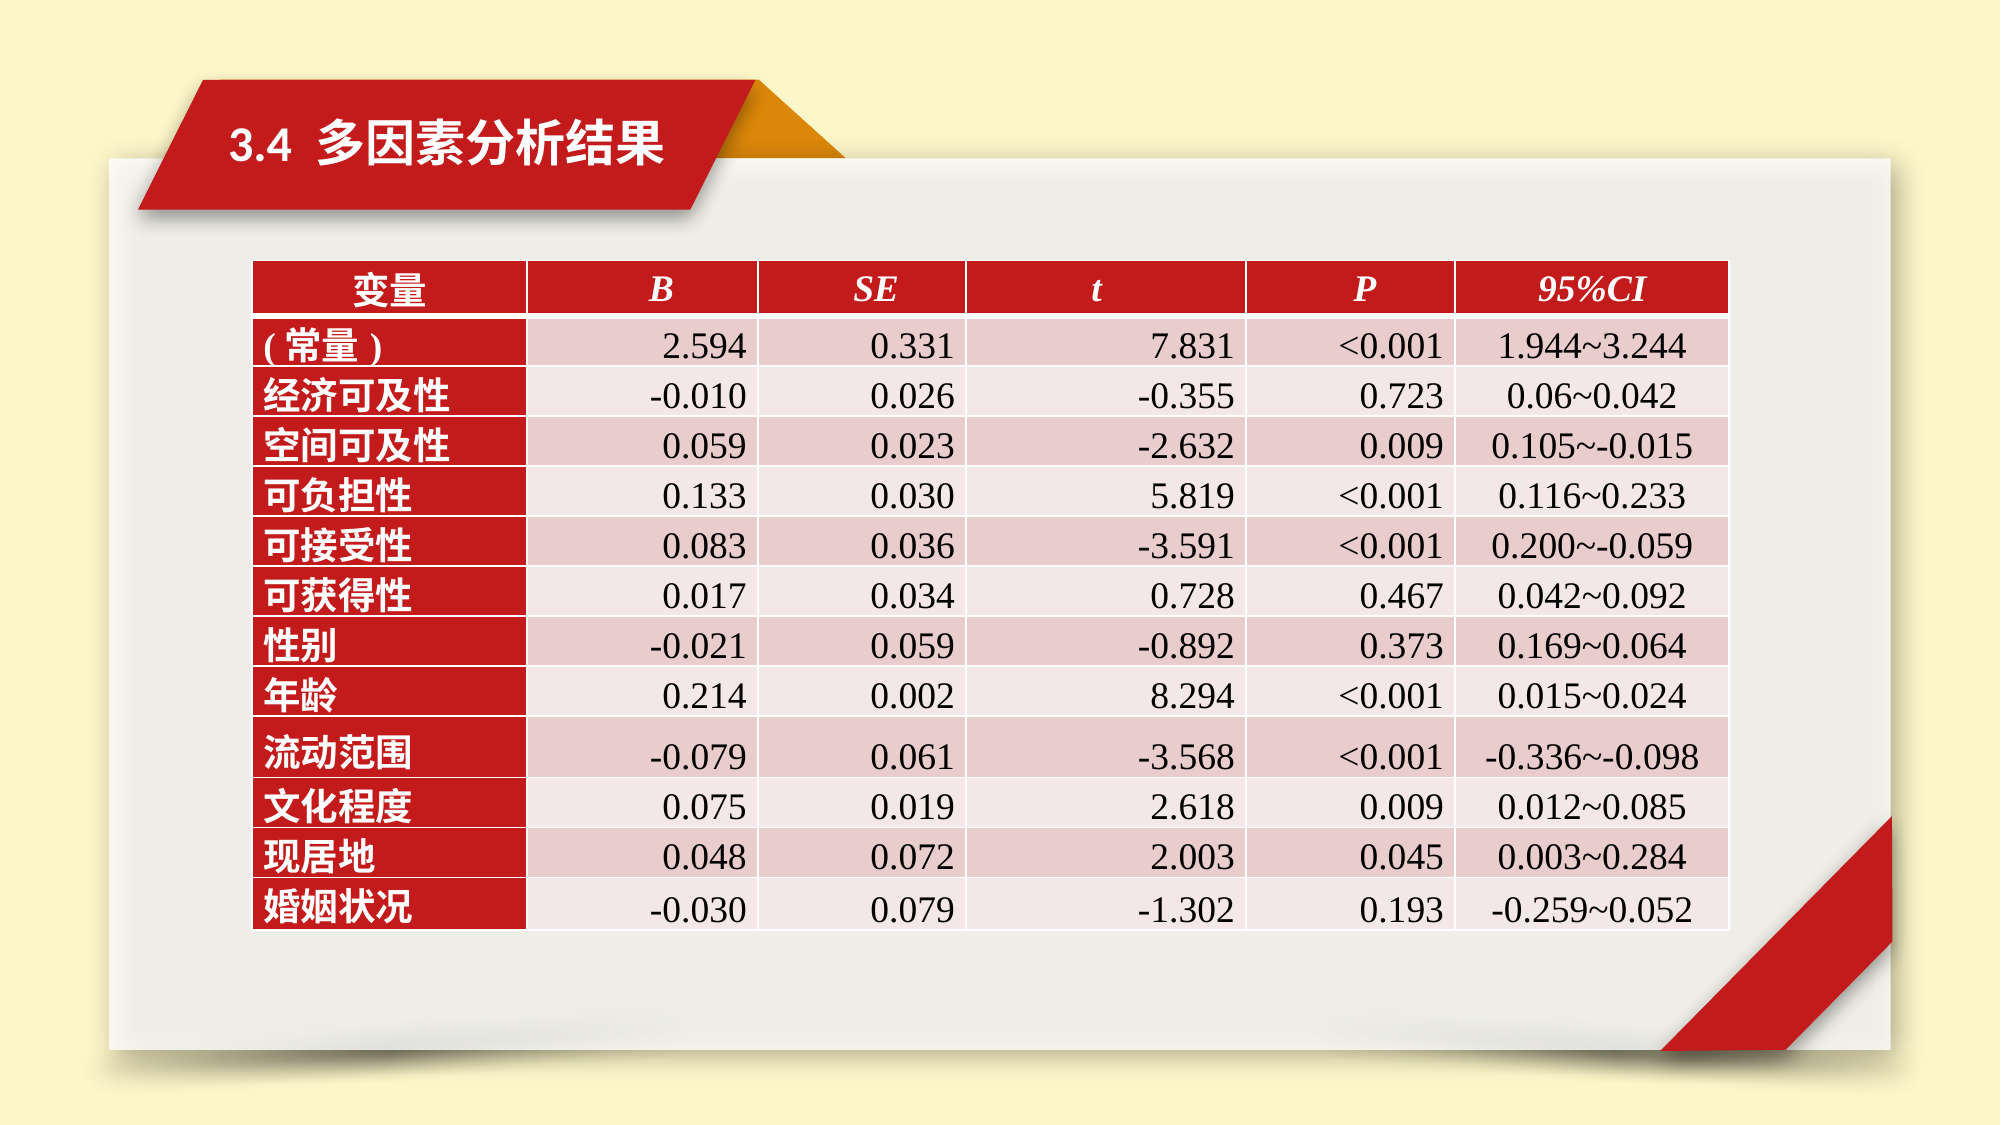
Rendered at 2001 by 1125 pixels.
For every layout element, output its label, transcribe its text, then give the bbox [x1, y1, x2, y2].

table_cell 0.045 [1247, 828, 1454, 877]
table_cell 0.017 [528, 567, 757, 615]
table_cell 经济可及性 [253, 367, 526, 415]
table_header P [1247, 261, 1454, 313]
table_cell 0.003~0.284 [1456, 828, 1728, 877]
table_cell 文化程度 [253, 778, 526, 827]
table_cell 0.030 [759, 467, 965, 515]
table_cell <0.001 [1247, 319, 1454, 365]
table_cell 0.009 [1247, 778, 1454, 827]
table_cell (常量) [253, 319, 526, 365]
table_cell -2.632 [967, 417, 1245, 465]
table_cell -0.021 [528, 617, 757, 665]
table_cell <0.001 [1247, 667, 1454, 715]
table_cell 0.061 [759, 717, 965, 777]
table_cell 流动范围 [253, 717, 526, 777]
table_cell 0.193 [1247, 878, 1454, 929]
table_cell -0.355 [967, 367, 1245, 415]
table_cell 0.015~0.024 [1456, 667, 1728, 715]
table_cell 0.026 [759, 367, 965, 415]
table_cell 0.048 [528, 828, 757, 877]
table_cell 0.331 [759, 319, 965, 365]
table_cell -0.259~0.052 [1456, 878, 1728, 929]
table_cell -3.568 [967, 717, 1245, 777]
table_cell 2.594 [528, 319, 757, 365]
table_cell -0.030 [528, 878, 757, 929]
table_cell 可负担性 [253, 467, 526, 515]
table_header SE [759, 261, 965, 313]
table_cell 性别 [253, 617, 526, 665]
table_cell <0.001 [1247, 717, 1454, 777]
table_header 变量 [253, 261, 526, 313]
table_cell 0.019 [759, 778, 965, 827]
table_cell 0.079 [759, 878, 965, 929]
table_cell 2.003 [967, 828, 1245, 877]
table_header 95%CI [1456, 261, 1728, 313]
table_cell 0.169~0.064 [1456, 617, 1728, 665]
table_cell 0.075 [528, 778, 757, 827]
table_header t [967, 261, 1245, 313]
table_cell 0.034 [759, 567, 965, 615]
table_cell <0.001 [1247, 467, 1454, 515]
table_cell 0.002 [759, 667, 965, 715]
table_cell 0.059 [759, 617, 965, 665]
table_cell 8.294 [967, 667, 1245, 715]
table_cell 7.831 [967, 319, 1245, 365]
table_cell 5.819 [967, 467, 1245, 515]
table_header B [528, 261, 757, 313]
table_cell 0.467 [1247, 567, 1454, 615]
table_cell -1.302 [967, 878, 1245, 929]
table_cell 可获得性 [253, 567, 526, 615]
table_cell 婚姻状况 [253, 878, 526, 929]
table_cell 0.072 [759, 828, 965, 877]
table_cell 0.728 [967, 567, 1245, 615]
table_cell 0.06~0.042 [1456, 367, 1728, 415]
table_cell 可接受性 [253, 517, 526, 565]
table_cell 0.059 [528, 417, 757, 465]
table_cell 0.023 [759, 417, 965, 465]
table_cell 0.083 [528, 517, 757, 565]
table_cell 1.944~3.244 [1456, 319, 1728, 365]
table_cell 0.105~-0.015 [1456, 417, 1728, 465]
table_cell 0.116~0.233 [1456, 467, 1728, 515]
table_cell 空间可及性 [253, 417, 526, 465]
table_cell 现居地 [253, 828, 526, 877]
table_cell -0.892 [967, 617, 1245, 665]
table_cell -3.591 [967, 517, 1245, 565]
text_box 3.4 多因素分析结果 [213, 104, 680, 249]
table_cell -0.336~-0.098 [1456, 717, 1728, 777]
table_cell 0.200~-0.059 [1456, 517, 1728, 565]
table_cell 0.133 [528, 467, 757, 515]
table_cell 0.214 [528, 667, 757, 715]
table_cell 0.012~0.085 [1456, 778, 1728, 827]
table_cell 0.036 [759, 517, 965, 565]
table_cell <0.001 [1247, 517, 1454, 565]
table_cell -0.079 [528, 717, 757, 777]
table_cell 0.723 [1247, 367, 1454, 415]
table_cell 0.042~0.092 [1456, 567, 1728, 615]
table_cell 2.618 [967, 778, 1245, 827]
table_cell -0.010 [528, 367, 757, 415]
table_cell 0.373 [1247, 617, 1454, 665]
table_cell 年龄 [253, 667, 526, 715]
table_cell 0.009 [1247, 417, 1454, 465]
